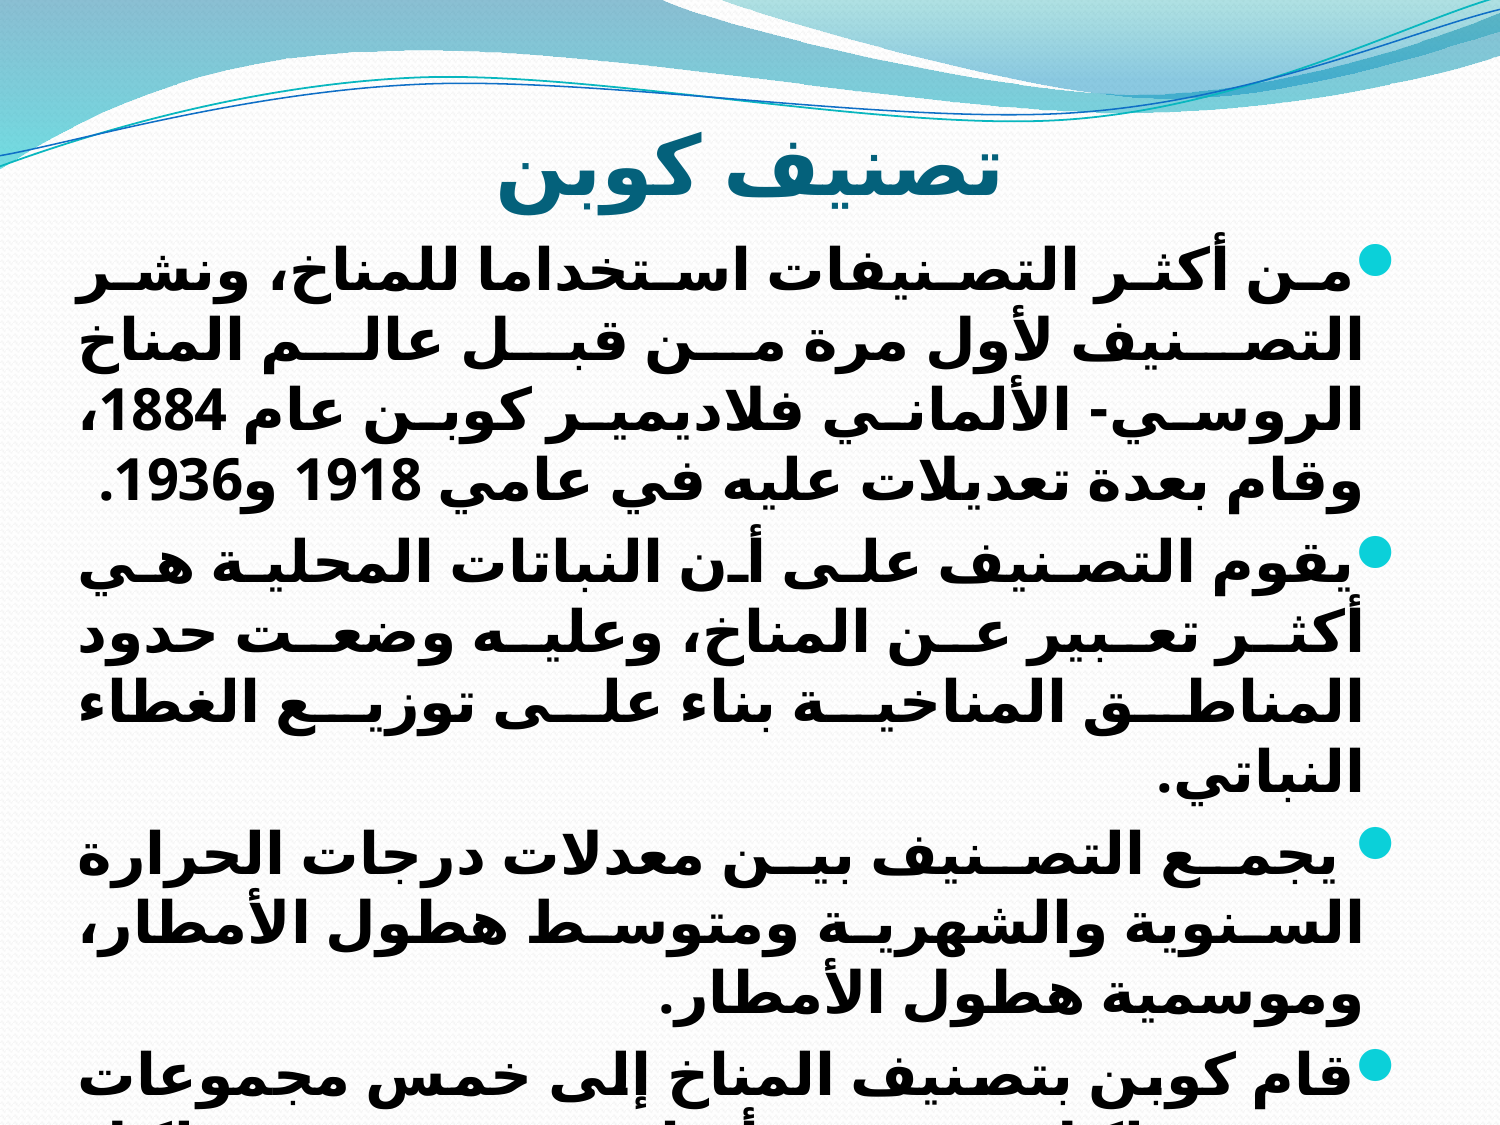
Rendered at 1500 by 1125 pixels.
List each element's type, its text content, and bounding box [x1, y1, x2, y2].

title تصنيف كوبن [75, 115, 1425, 213]
list من أكثر التصنيفات استخداما للمناخ، ونشر التصنيف لأول مرة من قبل عالم المناخ الروسي- الألماني فلاديمير كوبن عام 1884، وقام بعدة تعديلات عليه في عامي 1918 و1936. يقوم التصنيف على أن النباتات المحلية هي أكثر تعبير عن المناخ، وعليه وضعت حدود المناطق المناخية بناء على توزيع الغطاء النباتي. يجمع التصنيف بين معدلات درجات الحرارة السنوية والشهرية ومتوسط هطول الأمطار، وموسمية هطول الأمطار. قام كوبن بتصنيف المناخ إلى خمس مجموعات رئيسة، لكل مجموعة أنواع فرعية، ويرمز لكل منها بحروف، على سبيل المثال المجموعة الرئيسة رموزها A - B - C - D - E. [62, 224, 1425, 1050]
